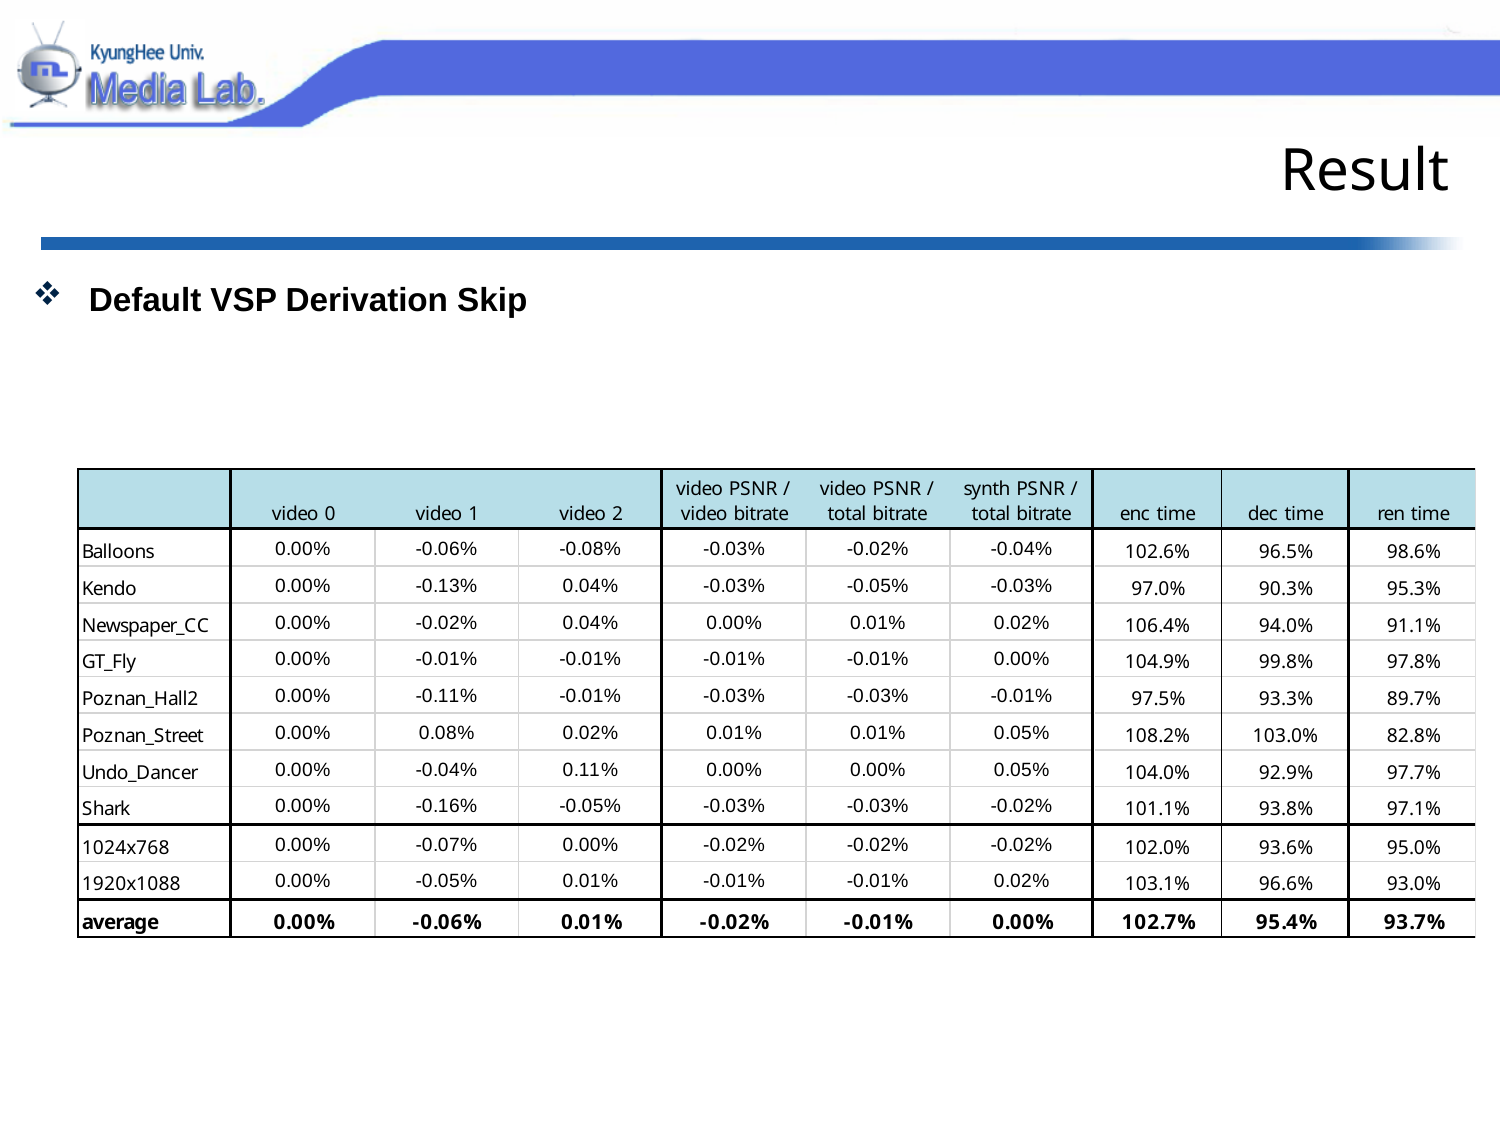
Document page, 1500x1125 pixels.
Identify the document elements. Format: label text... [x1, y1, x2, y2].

picture [41, 237, 1500, 250]
title Result [312, 101, 1465, 233]
picture [0, 0, 1500, 138]
list Default VSP Derivation Skip [17, 262, 1483, 1107]
picture [76, 467, 1476, 941]
